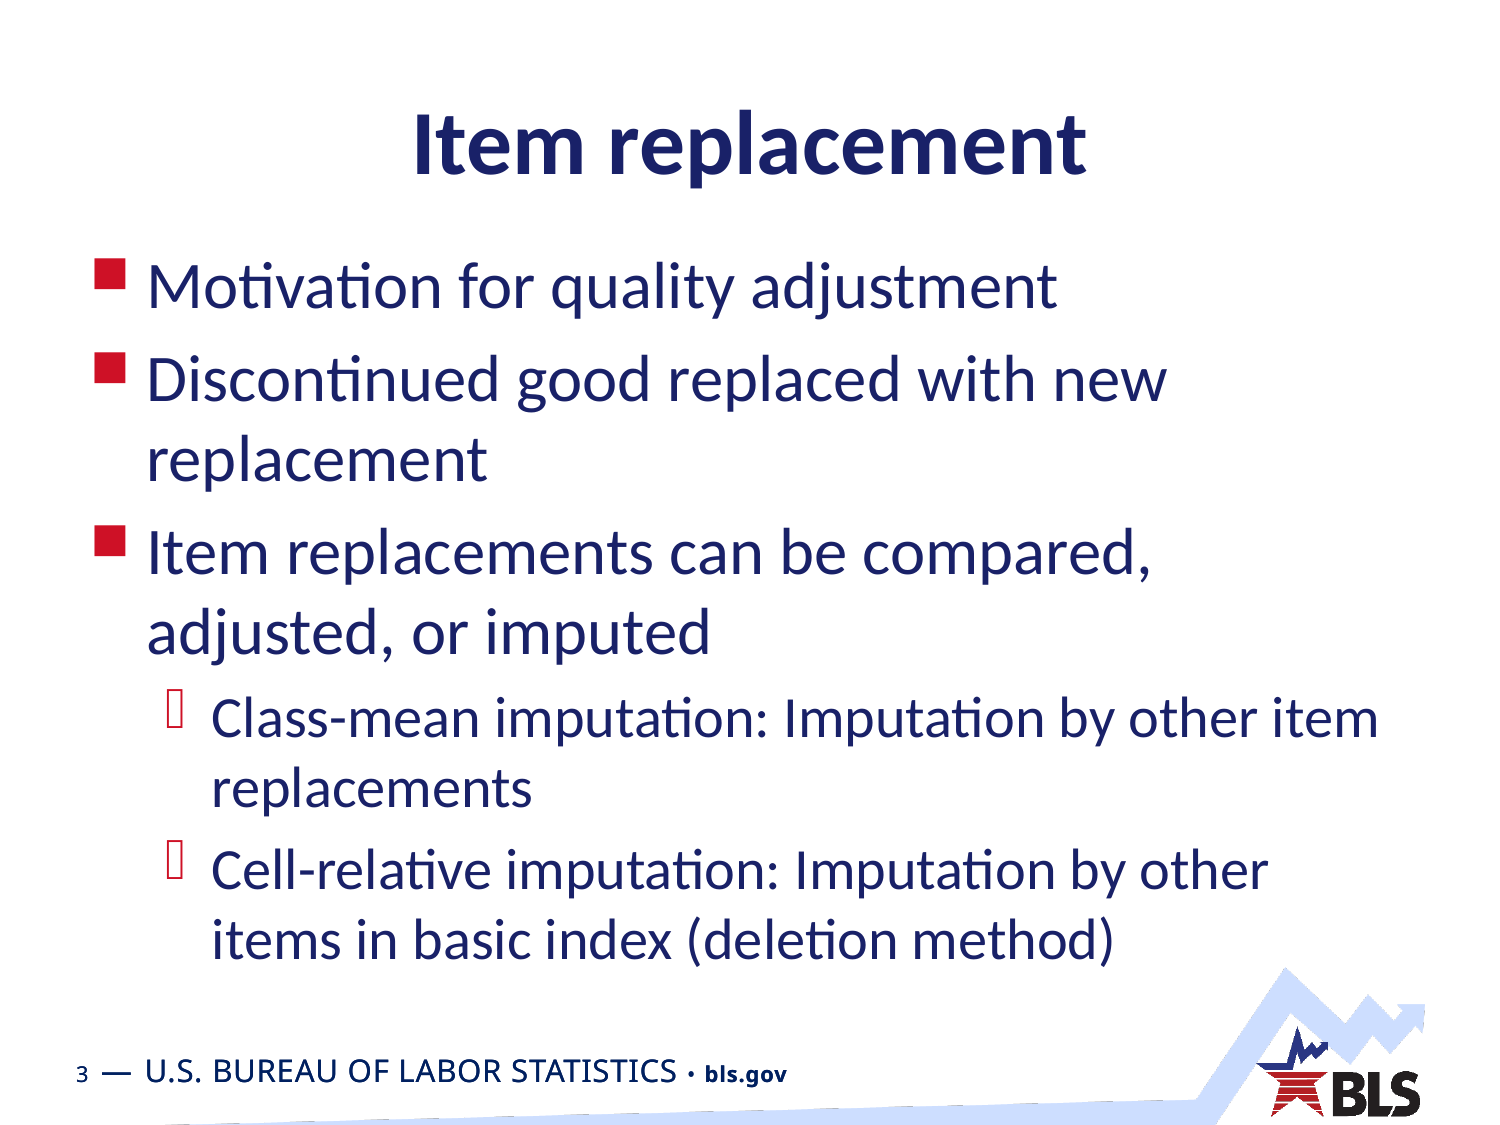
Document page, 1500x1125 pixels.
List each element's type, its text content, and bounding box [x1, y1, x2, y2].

picture [40, 967, 1425, 1125]
list Motivation for quality adjustment Discontinued good replaced with new replacement Item replacements can be compared, adjusted, or imputed Class-mean imputation: Imputation by other item replacements Cell-relative imputation: Imputation by other items in basic index (deletion method) [74, 233, 1426, 889]
title Item replacement [74, 74, 1426, 208]
